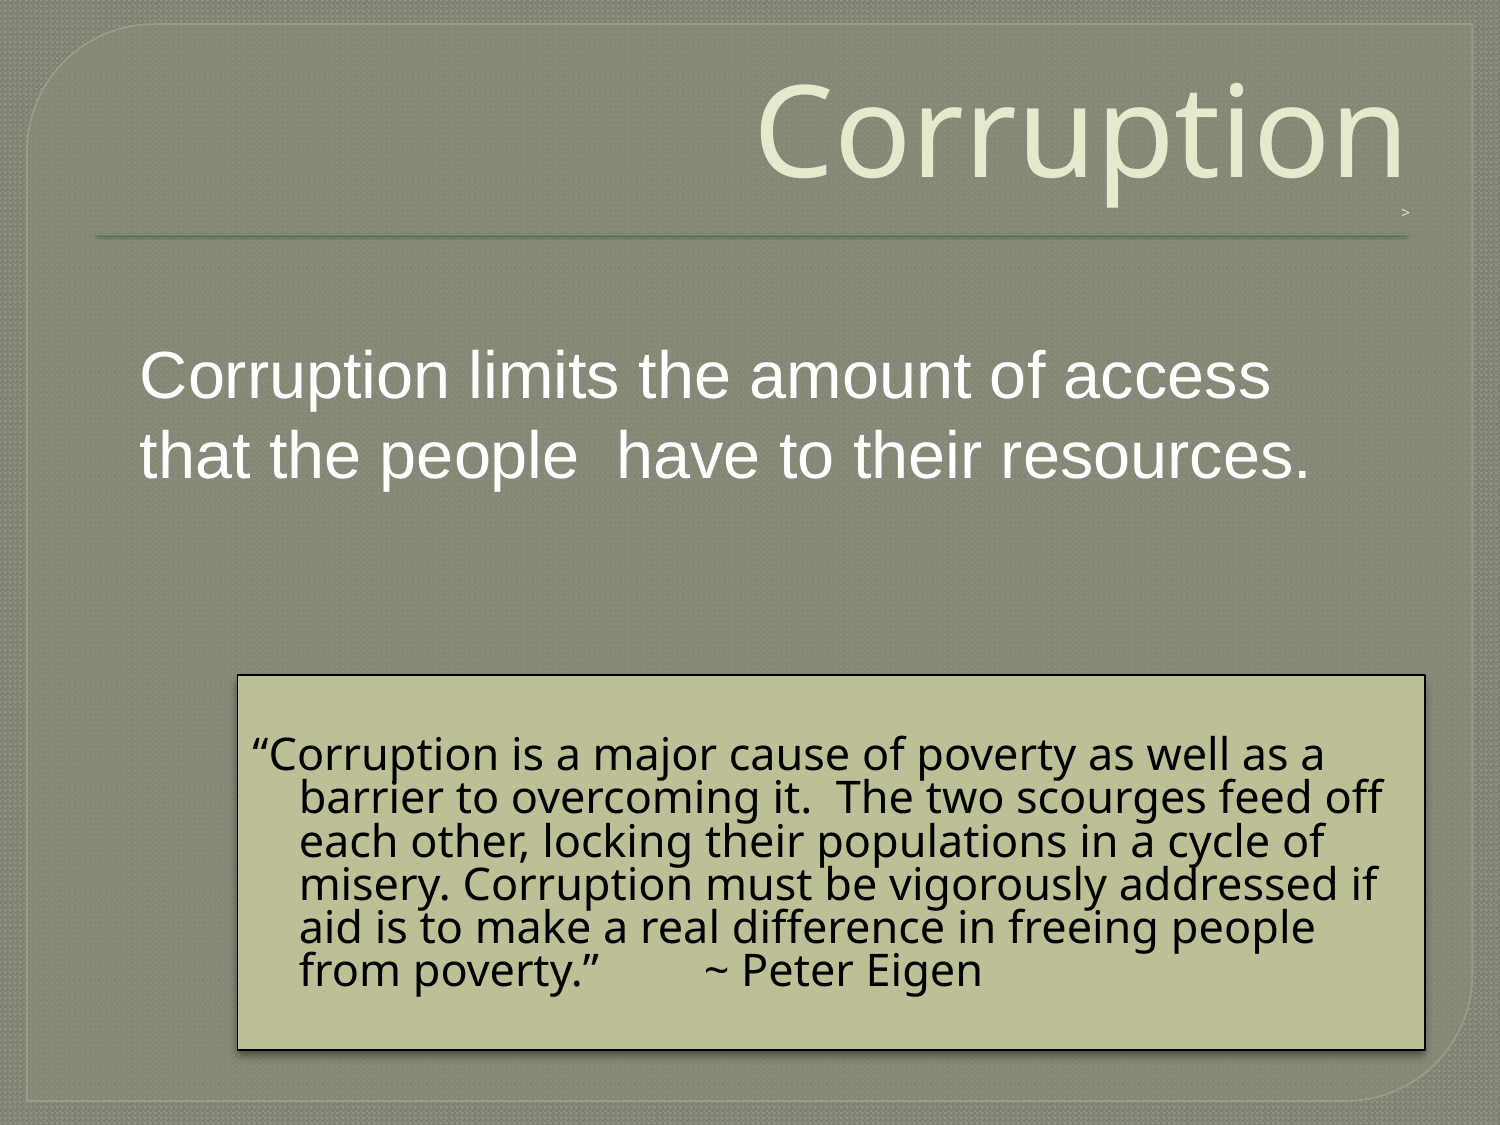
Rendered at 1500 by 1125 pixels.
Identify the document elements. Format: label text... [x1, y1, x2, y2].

text_box Corruption limits the amount of access that the people have to their resources. [124, 324, 1388, 500]
title Corruption > [75, 41, 1425, 230]
list “Corruption is a major cause of poverty as well as a barrier to overcoming it. The two scourges feed off each other, locking their populations in a cycle of misery. Corruption must be vigorously addressed if aid is to make a real difference in freeing people from poverty.” ~ Peter Eigen [237, 674, 1426, 1051]
